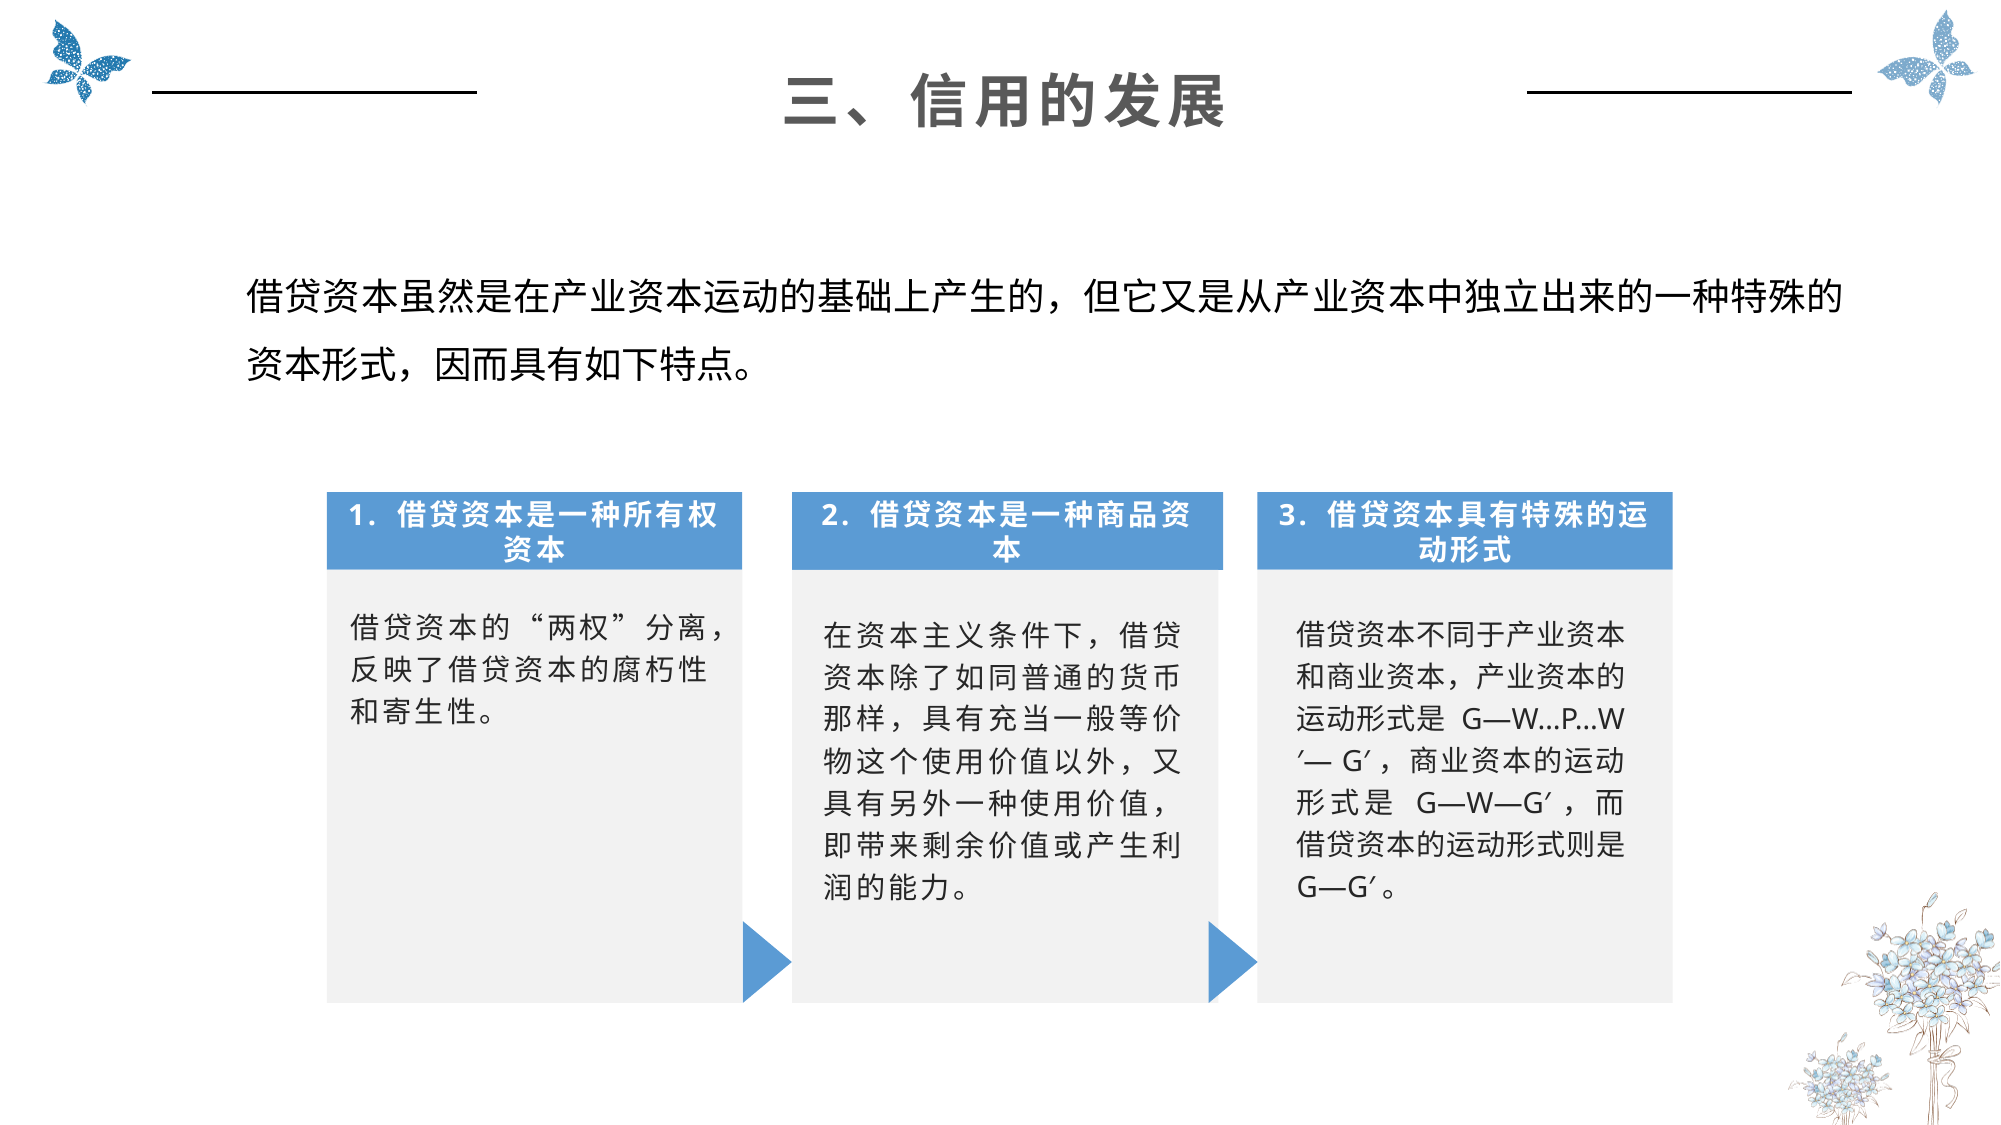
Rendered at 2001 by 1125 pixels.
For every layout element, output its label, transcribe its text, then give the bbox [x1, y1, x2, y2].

text_box [741, 918, 794, 1006]
text_box [326, 569, 743, 1004]
text_box 2. 借贷资本是一种商品资本 [791, 491, 1224, 571]
text_box 1. 借贷资本是一种所有权资本 [326, 491, 743, 569]
text_box 借贷资本虽然是在产业资本运动的基础上产生的，但它又是从产业资本中独立出来的一种特殊的资本形式，因而具有如下特点。 [232, 243, 1859, 394]
text_box [1207, 918, 1260, 1006]
text_box 借贷资本的“两权”分离，反映了借贷资本的腐朽性和寄生性。 [335, 594, 726, 944]
text_box [791, 569, 1220, 1004]
text_box 3. 借贷资本具有特殊的运动形式 [1256, 491, 1674, 569]
picture [1788, 892, 2000, 1125]
text_box 在资本主义条件下，借贷资本除了如同普通的货币那样，具有充当一般等价物这个使用价值以外，又具有另外一种使用价值，即带来剩余价值或产生利润的能力。 [809, 602, 1200, 952]
text_box [1256, 569, 1674, 1004]
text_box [151, 55, 1852, 142]
text_box 借贷资本不同于产业资本和商业资本，产业资本的运动形式是 G—W…P…W′— G′，商业资本的运动形式是 G—W—G′，而借贷资本的运动形式则是 G—G′。 [1281, 602, 1640, 952]
